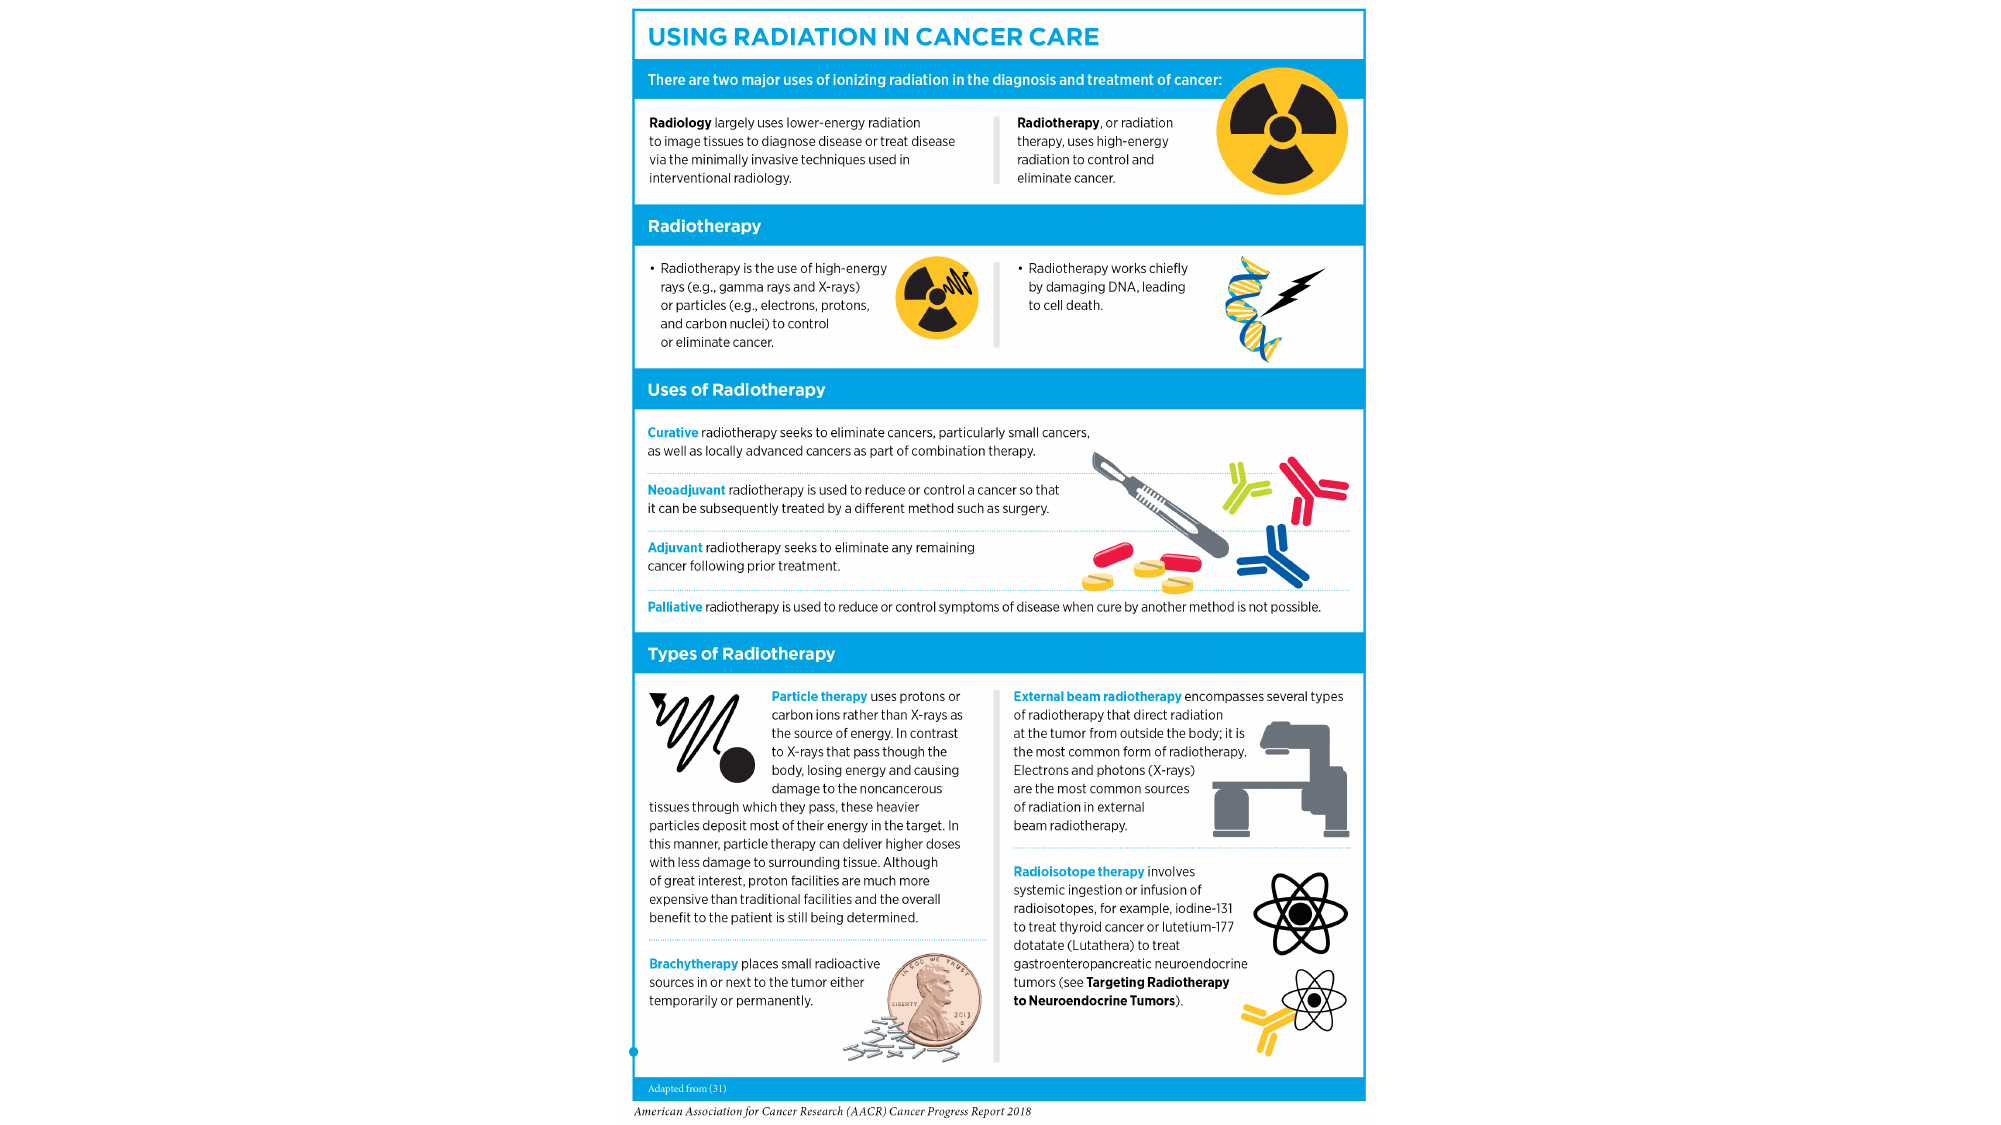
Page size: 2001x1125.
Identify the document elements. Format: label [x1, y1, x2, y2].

picture [622, 0, 1375, 1125]
